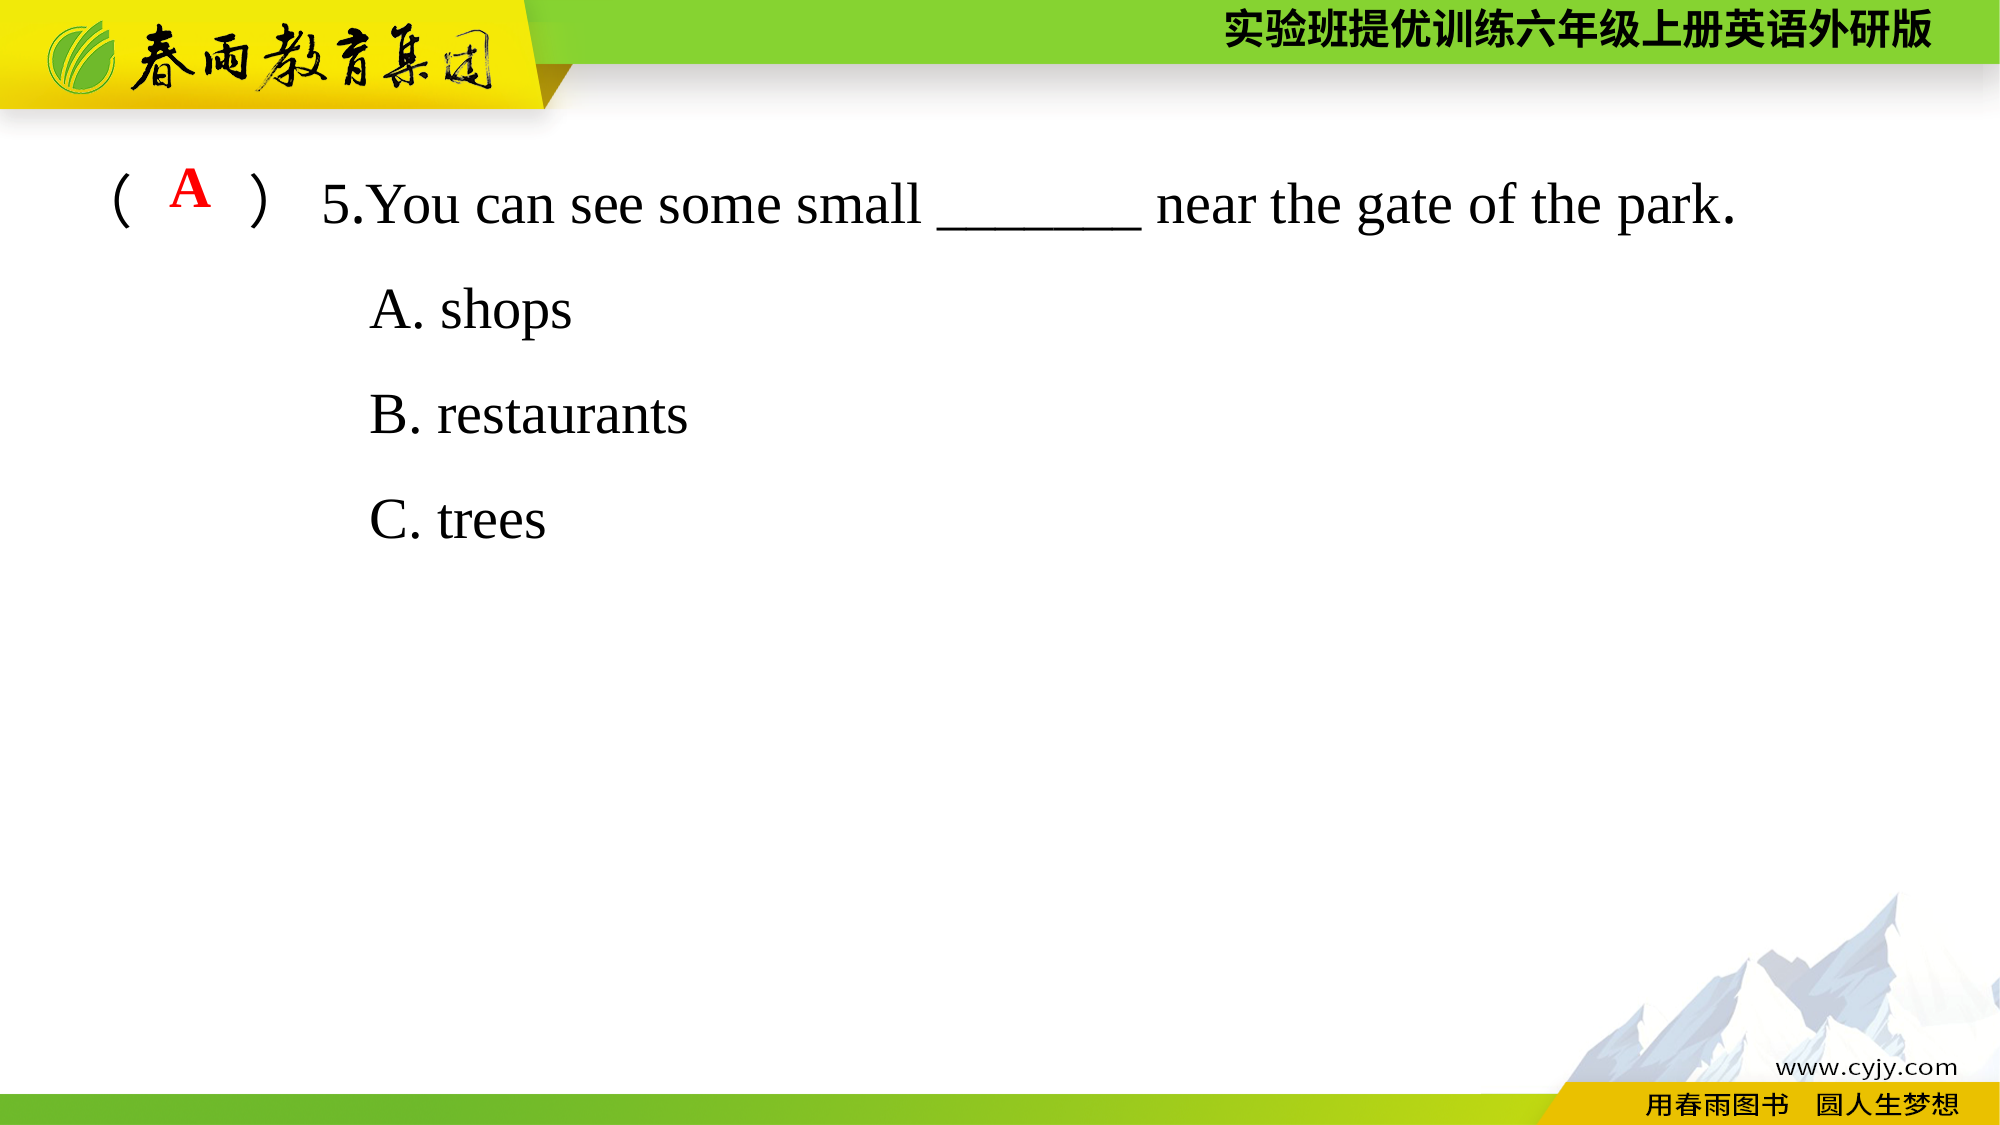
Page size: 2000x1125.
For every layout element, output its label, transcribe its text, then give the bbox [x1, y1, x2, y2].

text_box A [154, 141, 227, 227]
picture [0, 0, 2000, 1125]
list （ ）5.You can see some small _______ near the gate of the park. A. shops B. restaurants C. trees [59, 122, 1944, 549]
